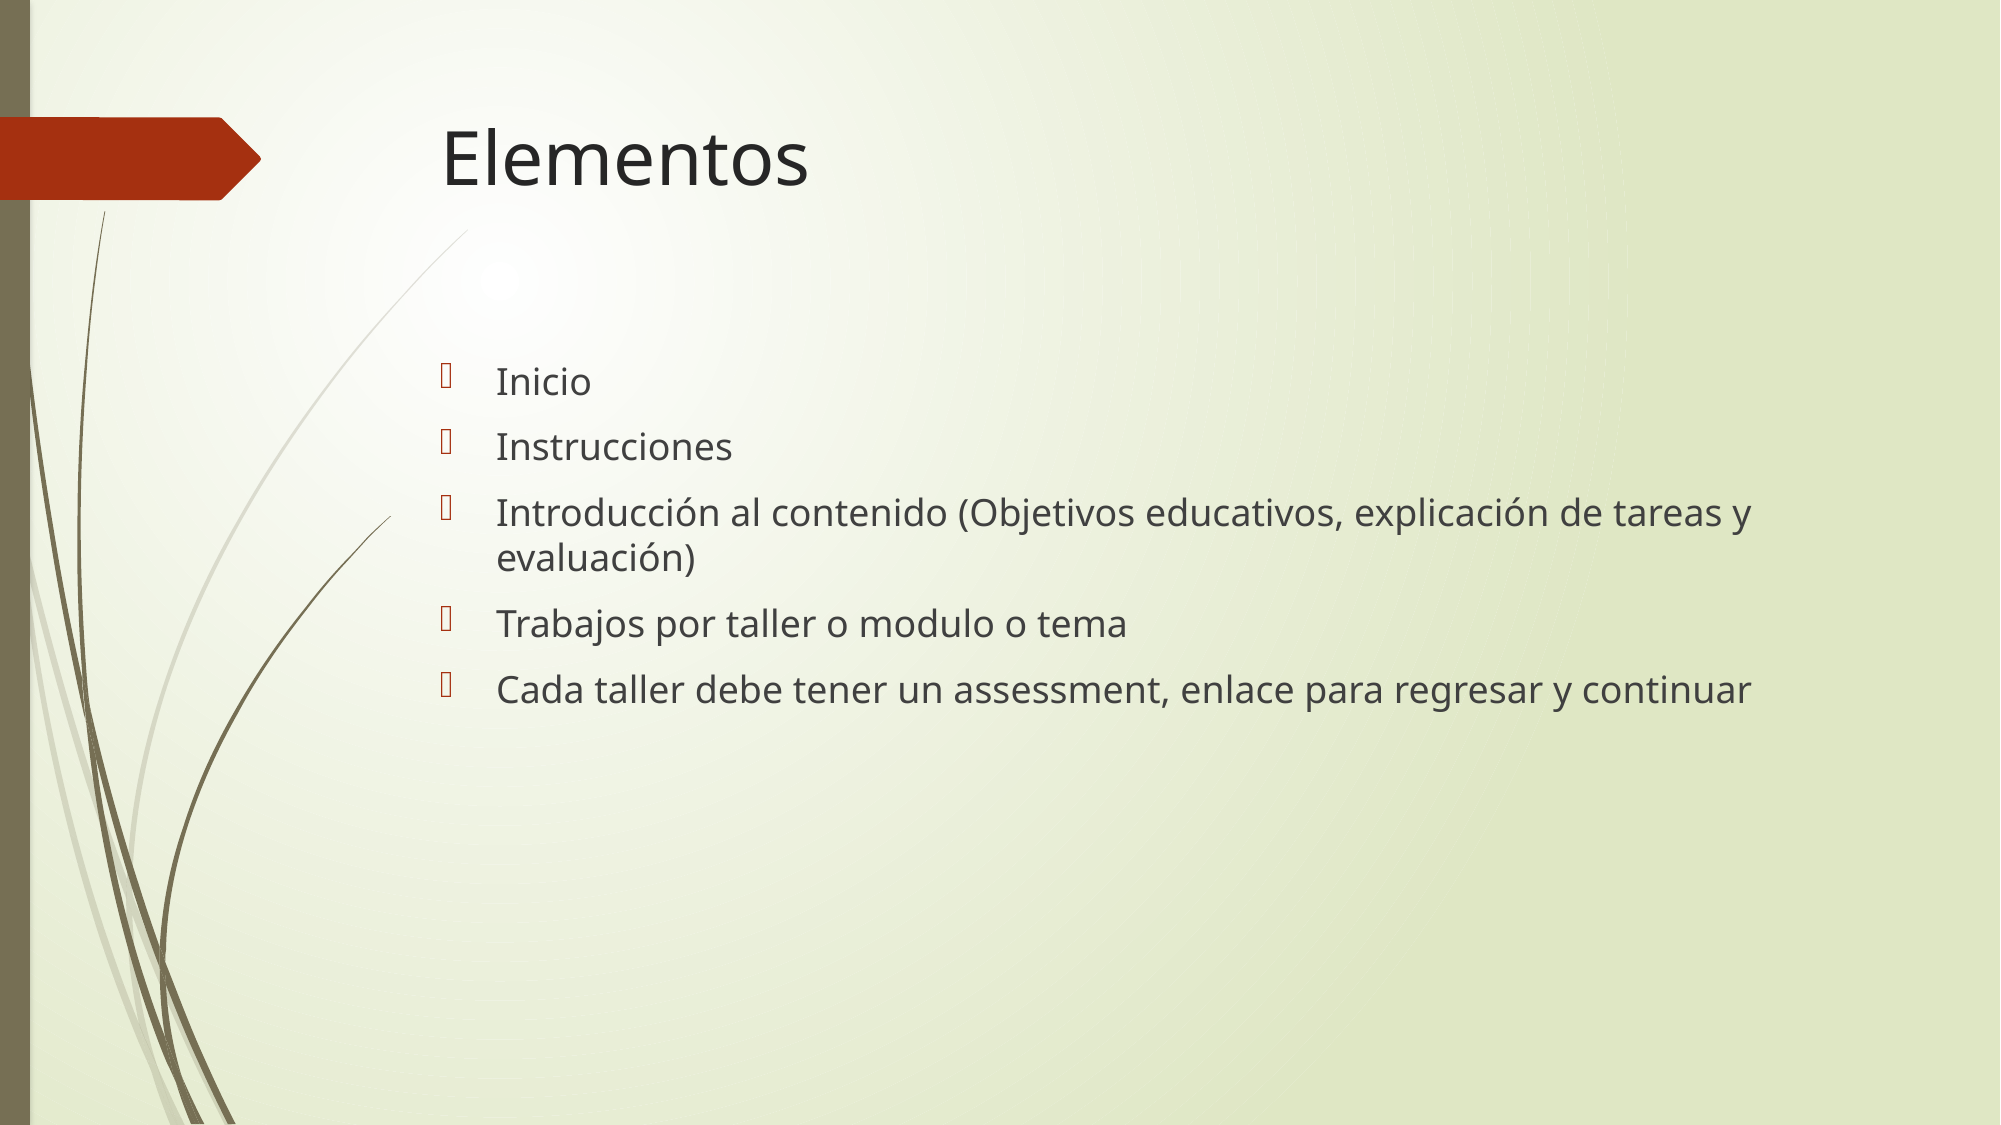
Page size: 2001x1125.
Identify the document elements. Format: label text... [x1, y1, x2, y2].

list Inicio Instrucciones Introducción al contenido (Objetivos educativos, explicación de tareas y evaluación) Trabajos por taller o modulo o tema Cada taller debe tener un assessment, enlace para regresar y continuar [424, 350, 1888, 970]
title Elementos [425, 102, 1888, 313]
